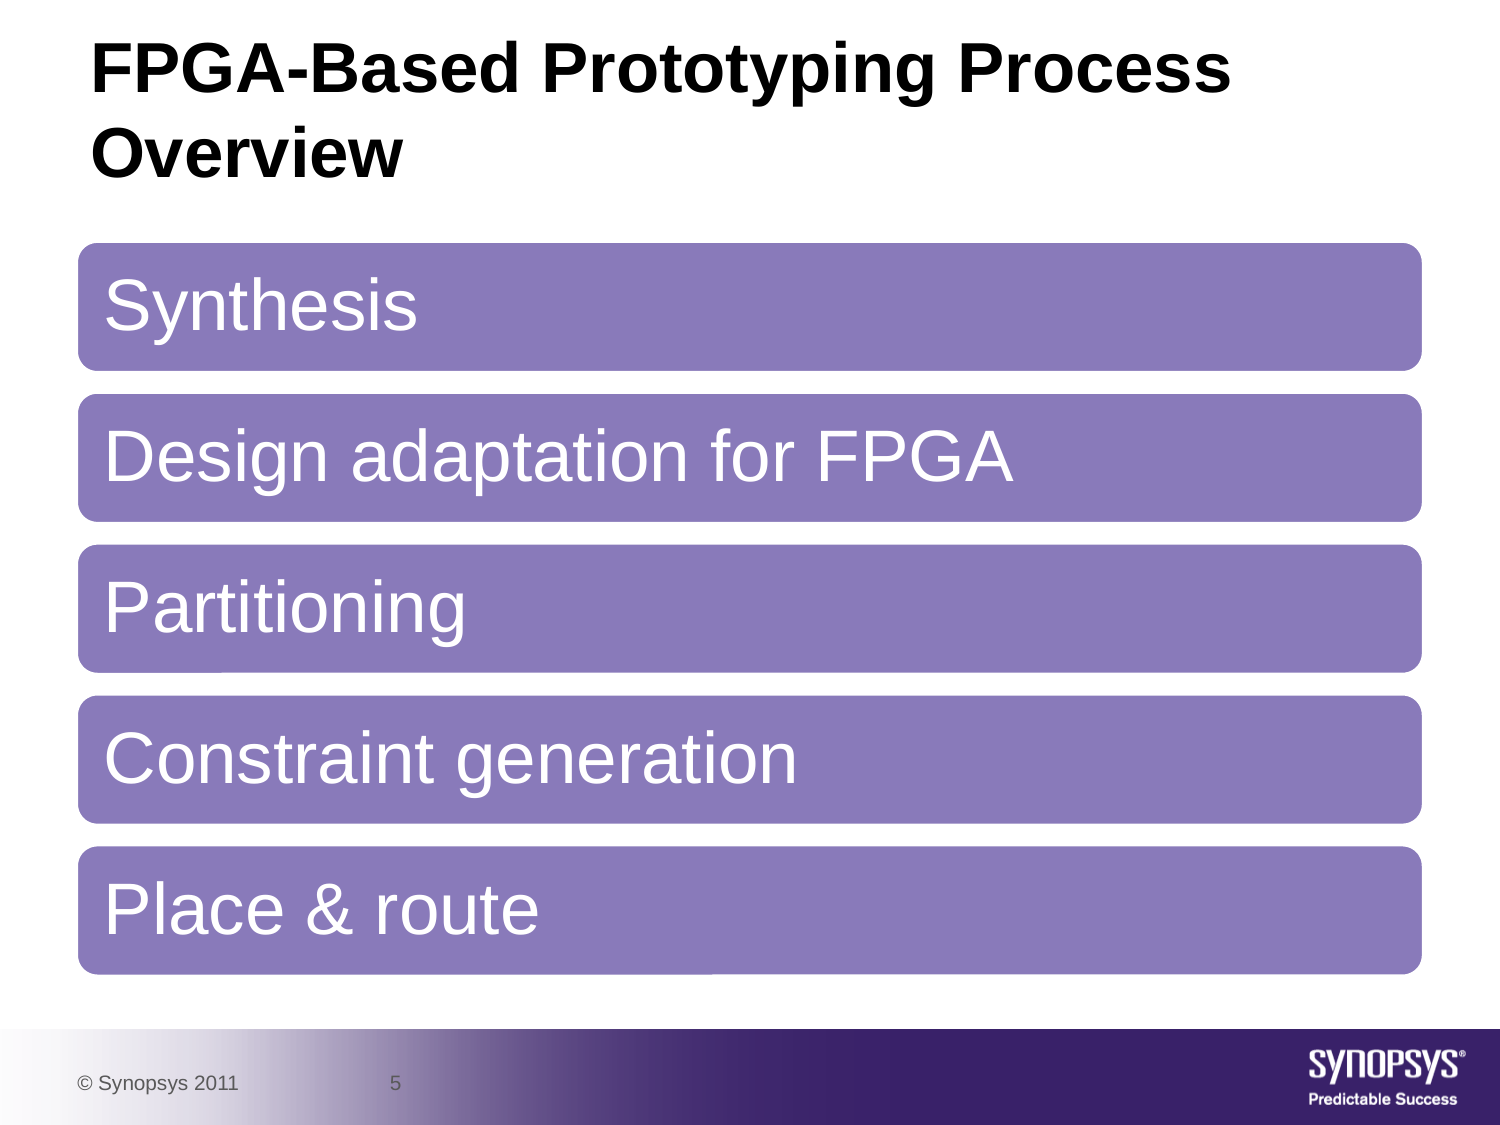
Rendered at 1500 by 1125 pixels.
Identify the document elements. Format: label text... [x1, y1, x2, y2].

picture [0, 1029, 1500, 1125]
title FPGA-Based Prototyping Process Overview [75, 12, 1500, 200]
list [74, 237, 1426, 981]
